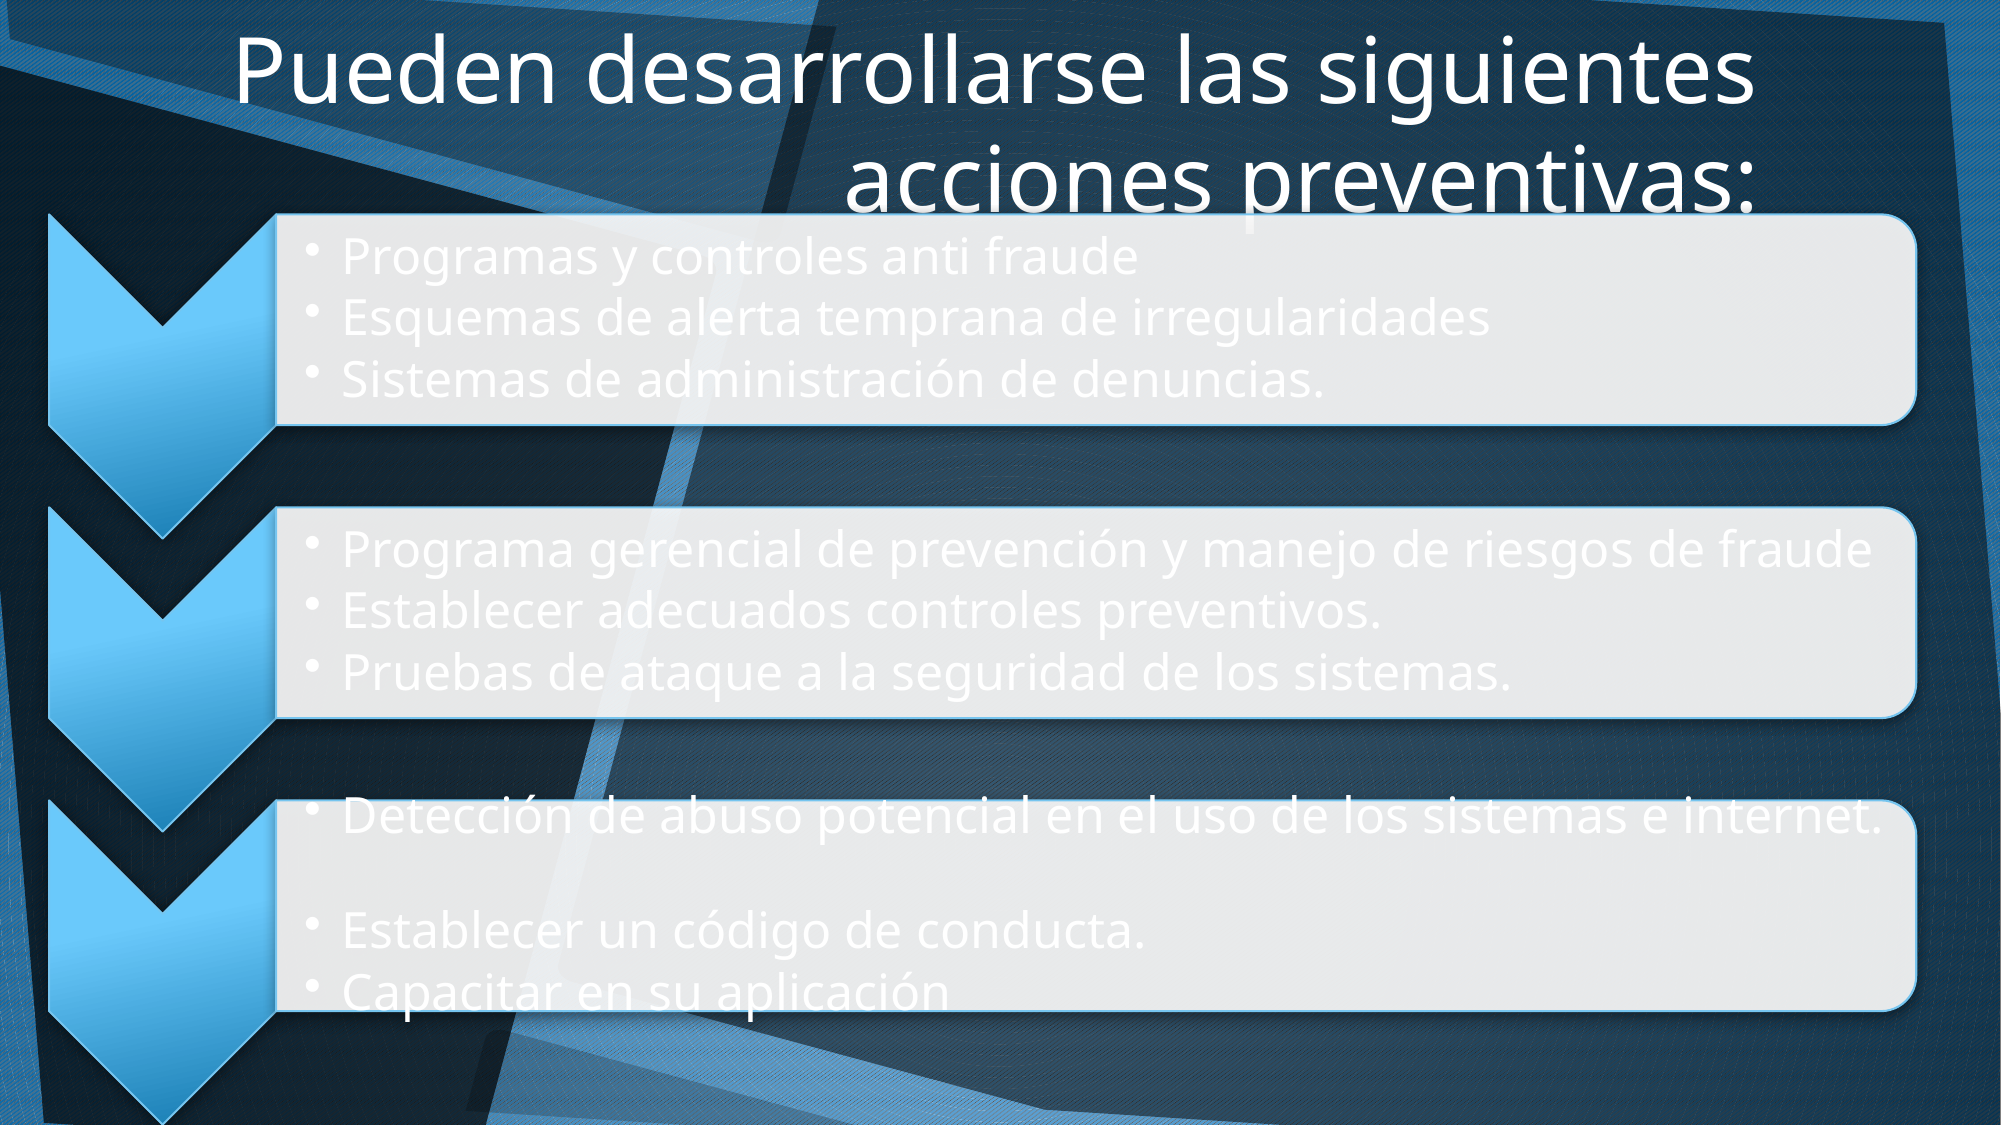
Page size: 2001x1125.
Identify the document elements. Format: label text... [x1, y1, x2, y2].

title Pueden desarrollarse las siguientes acciones preventivas: [112, 0, 1775, 208]
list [48, 213, 1917, 1125]
